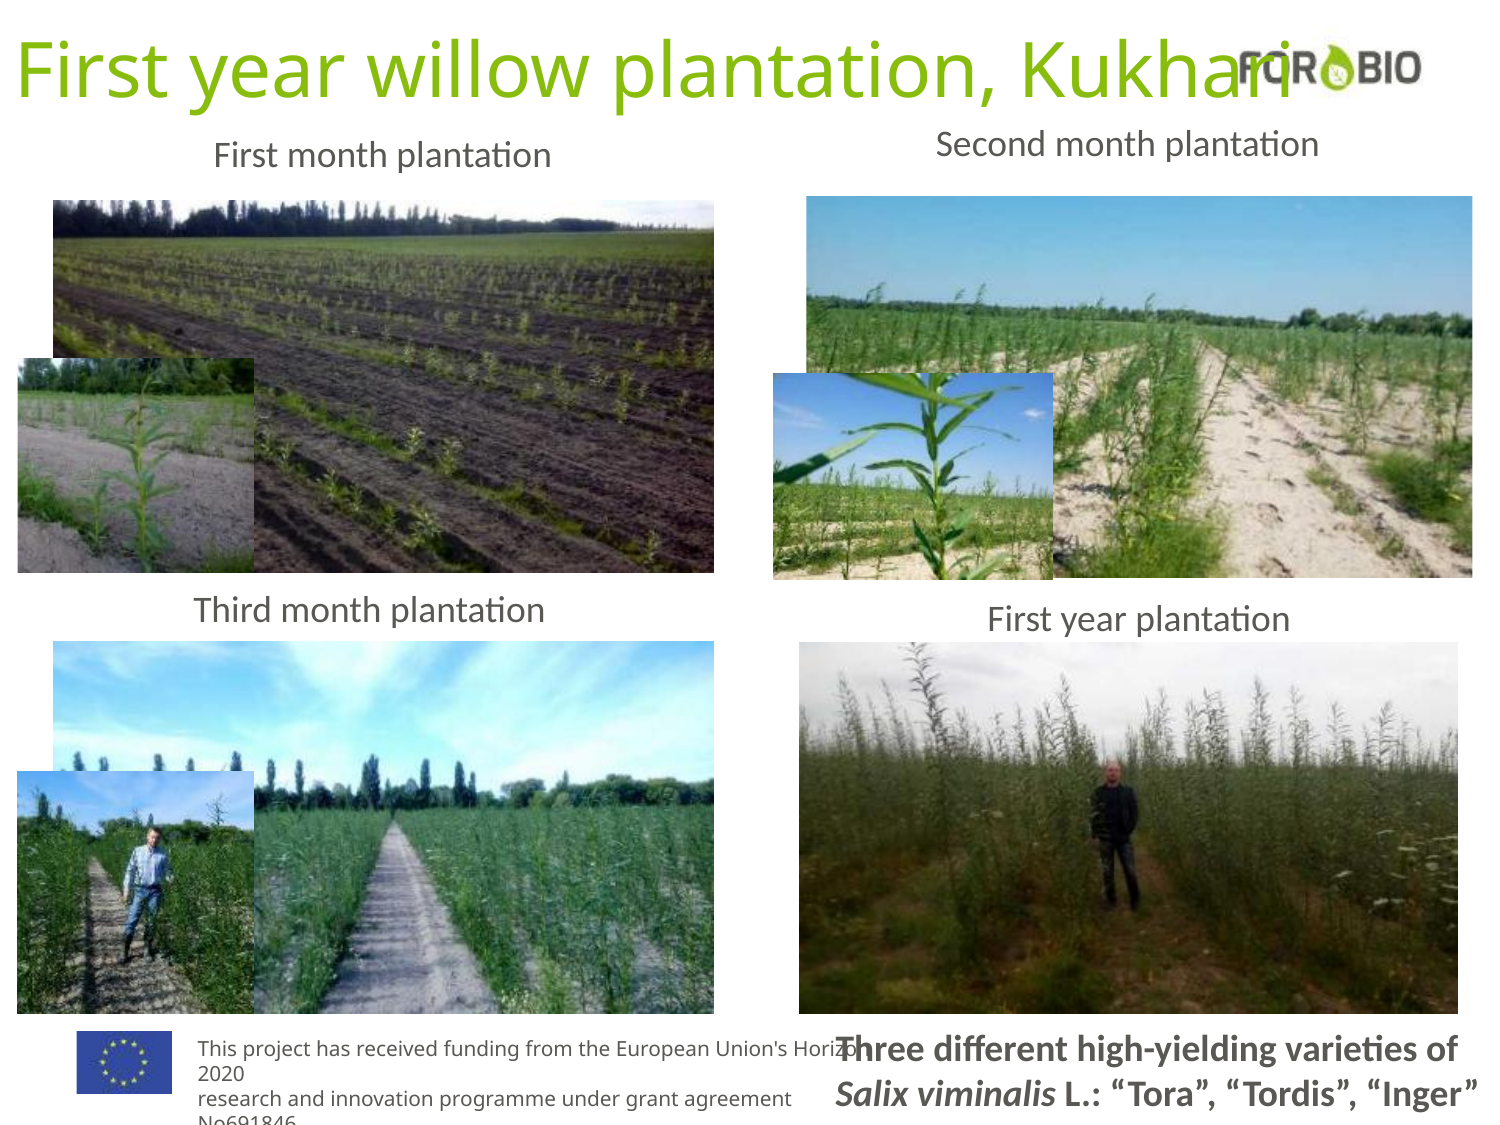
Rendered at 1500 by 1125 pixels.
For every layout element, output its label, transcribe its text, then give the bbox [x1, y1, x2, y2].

picture [17, 641, 714, 1014]
picture [1350, 23, 1473, 114]
text_box Third month plantation [178, 581, 561, 638]
picture [773, 196, 1473, 581]
title First year willow plantation, Kukhari [0, 6, 1350, 129]
text_box First year plantation [972, 587, 1307, 641]
picture [799, 642, 1458, 1014]
picture [76, 1031, 172, 1094]
text_box First month plantation [198, 122, 568, 183]
text_box Three different high-yielding varieties of Salix viminalis L.: “Tora”, “Tordis”, “Inger” [820, 1016, 1500, 1122]
picture [17, 200, 714, 573]
text_box Second month plantation [921, 111, 1336, 172]
